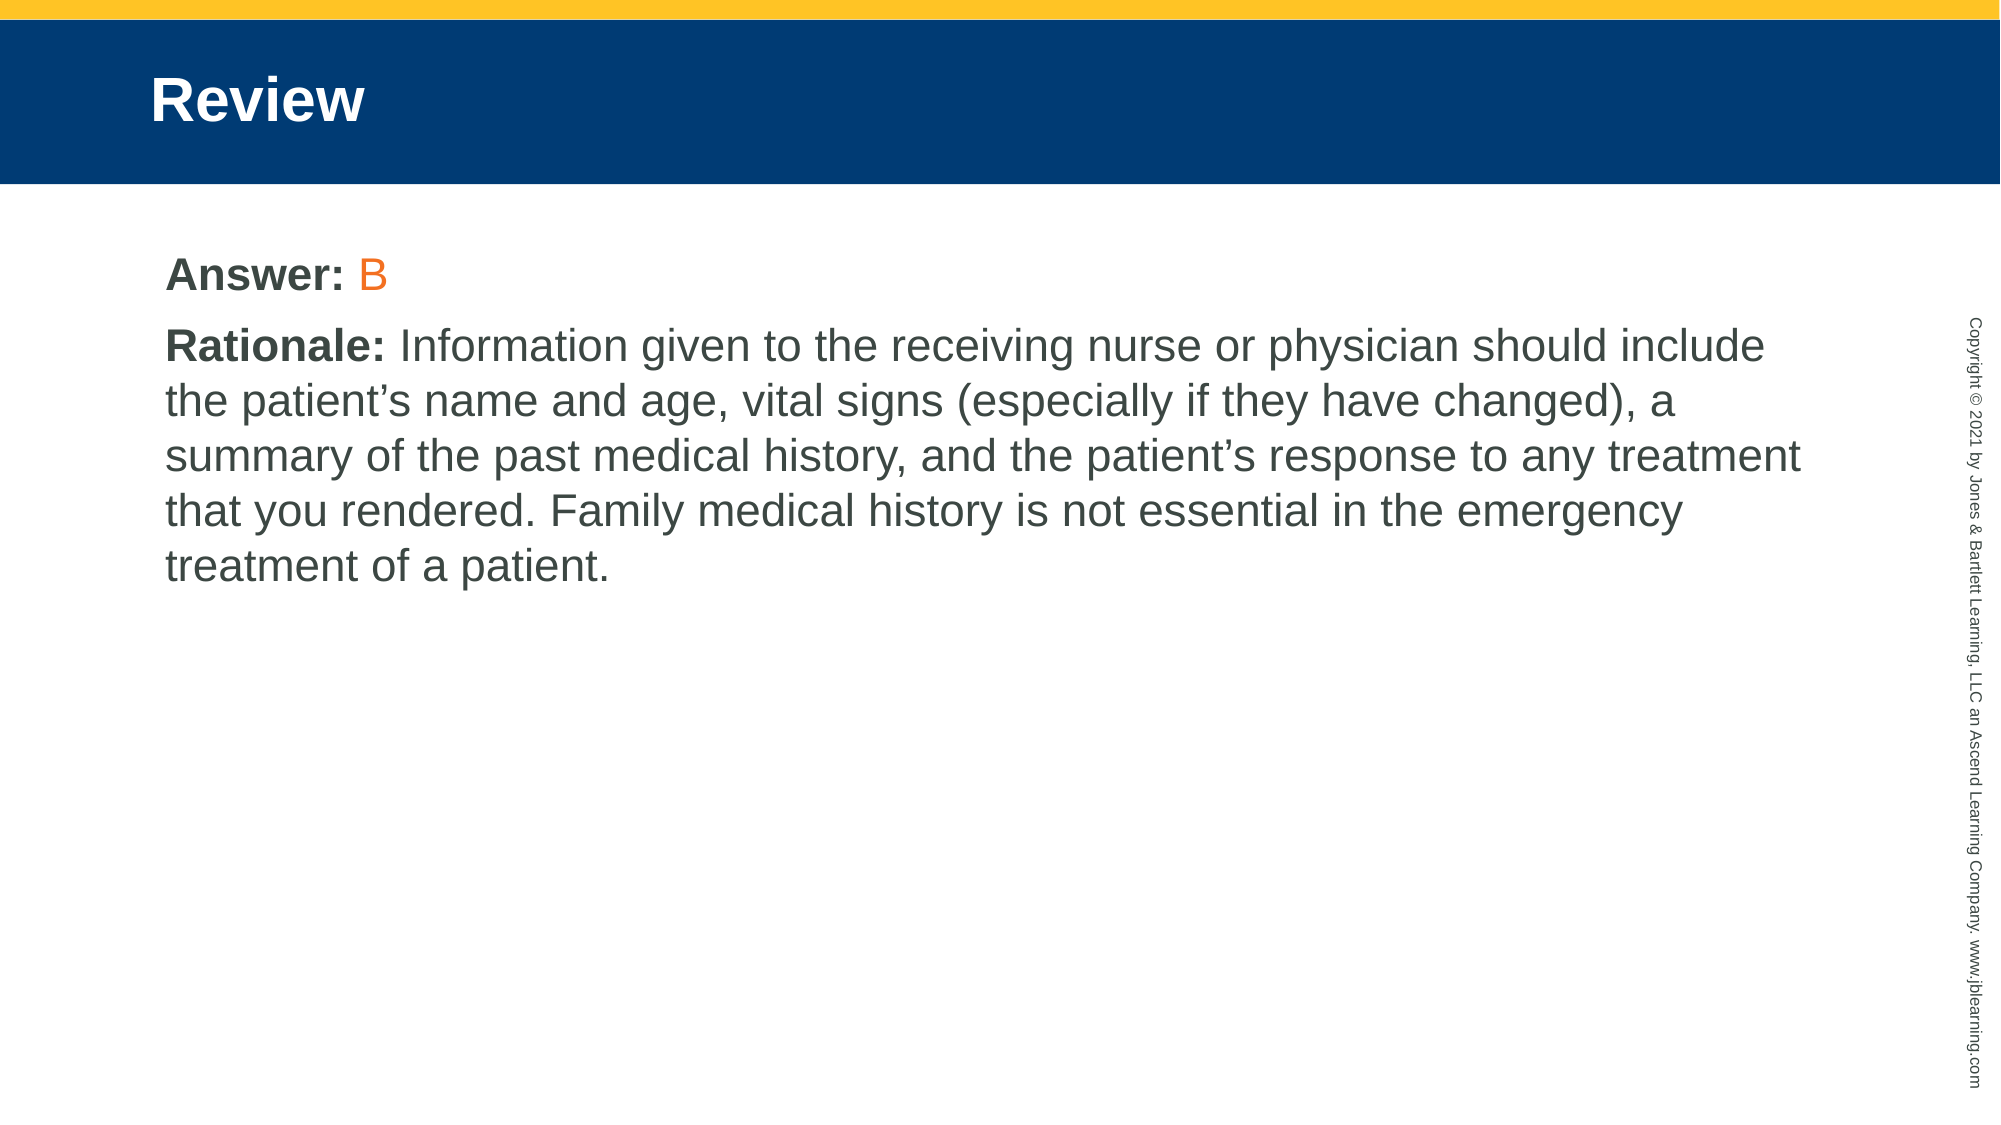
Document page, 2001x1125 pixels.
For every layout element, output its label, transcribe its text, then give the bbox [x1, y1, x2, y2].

list Answer: B Rationale: Information given to the receiving nurse or physician should include the patient’s name and age, vital signs (especially if they have changed), a summary of the past medical history, and the patient’s response to any treatment that you rendered. Family medical history is not essential in the emergency treatment of a patient. [150, 237, 1850, 1025]
title Review [0, 19, 2000, 185]
